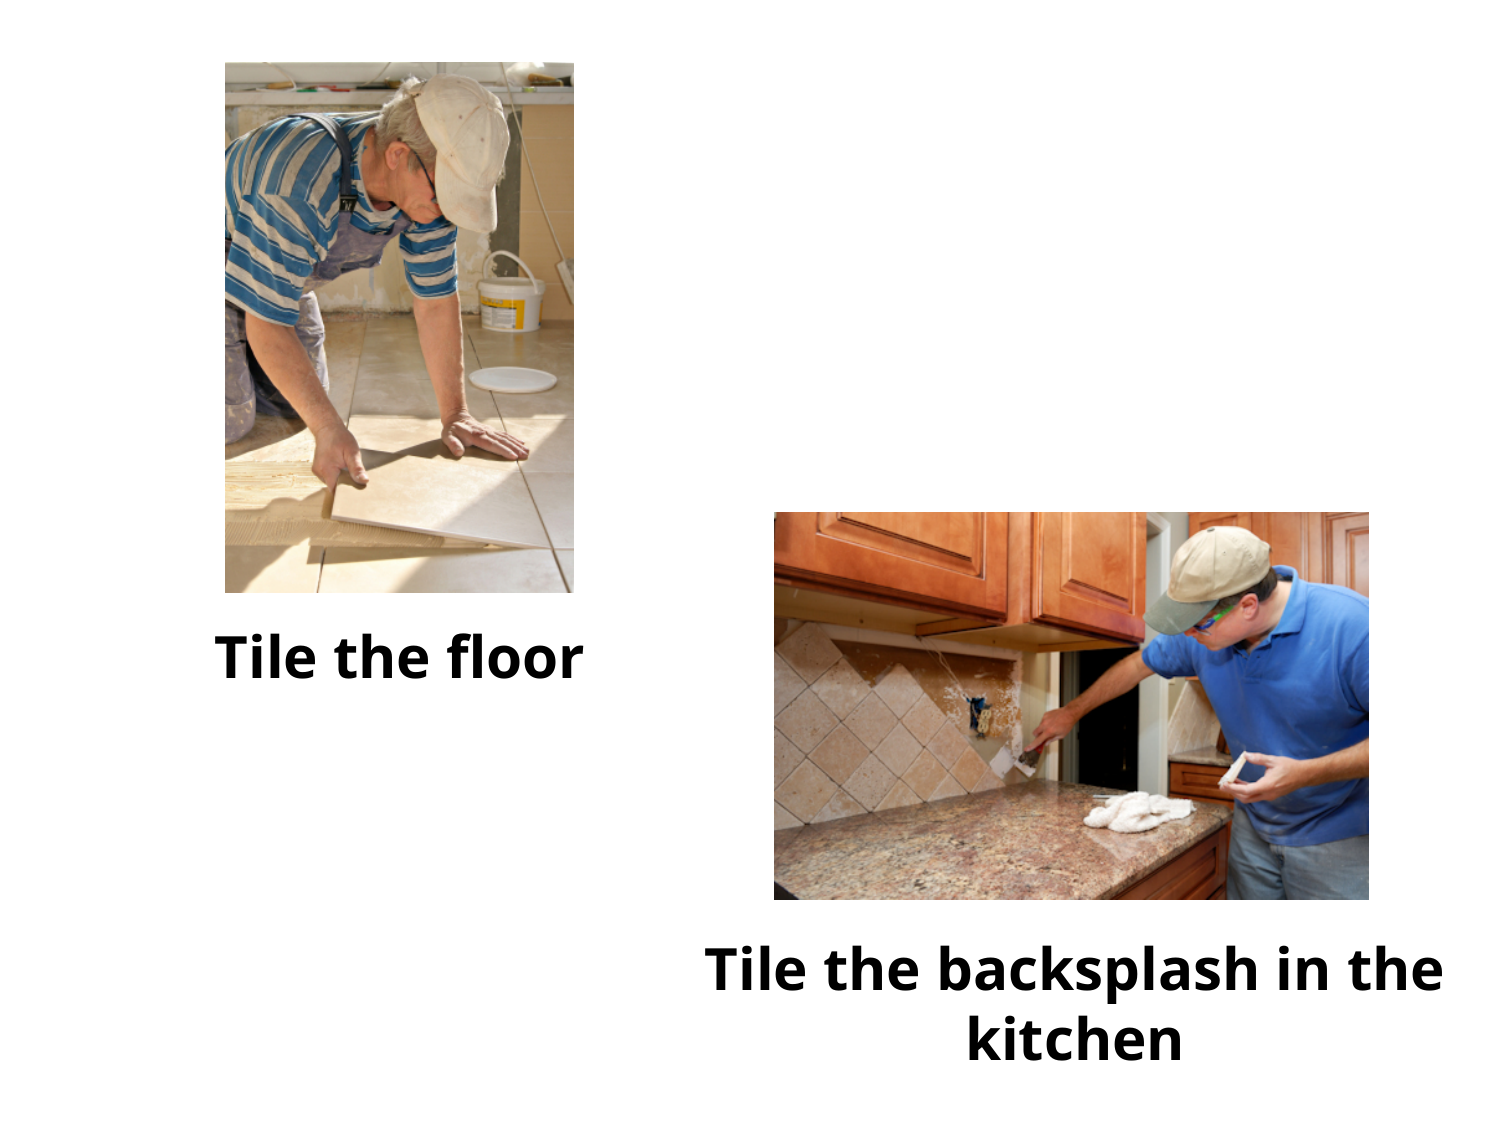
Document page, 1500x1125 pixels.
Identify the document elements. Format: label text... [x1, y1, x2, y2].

text_box Tile the floor [187, 612, 613, 698]
text_box Tile the backsplash in the kitchen [675, 924, 1475, 1080]
picture [224, 62, 574, 593]
picture [774, 512, 1369, 900]
